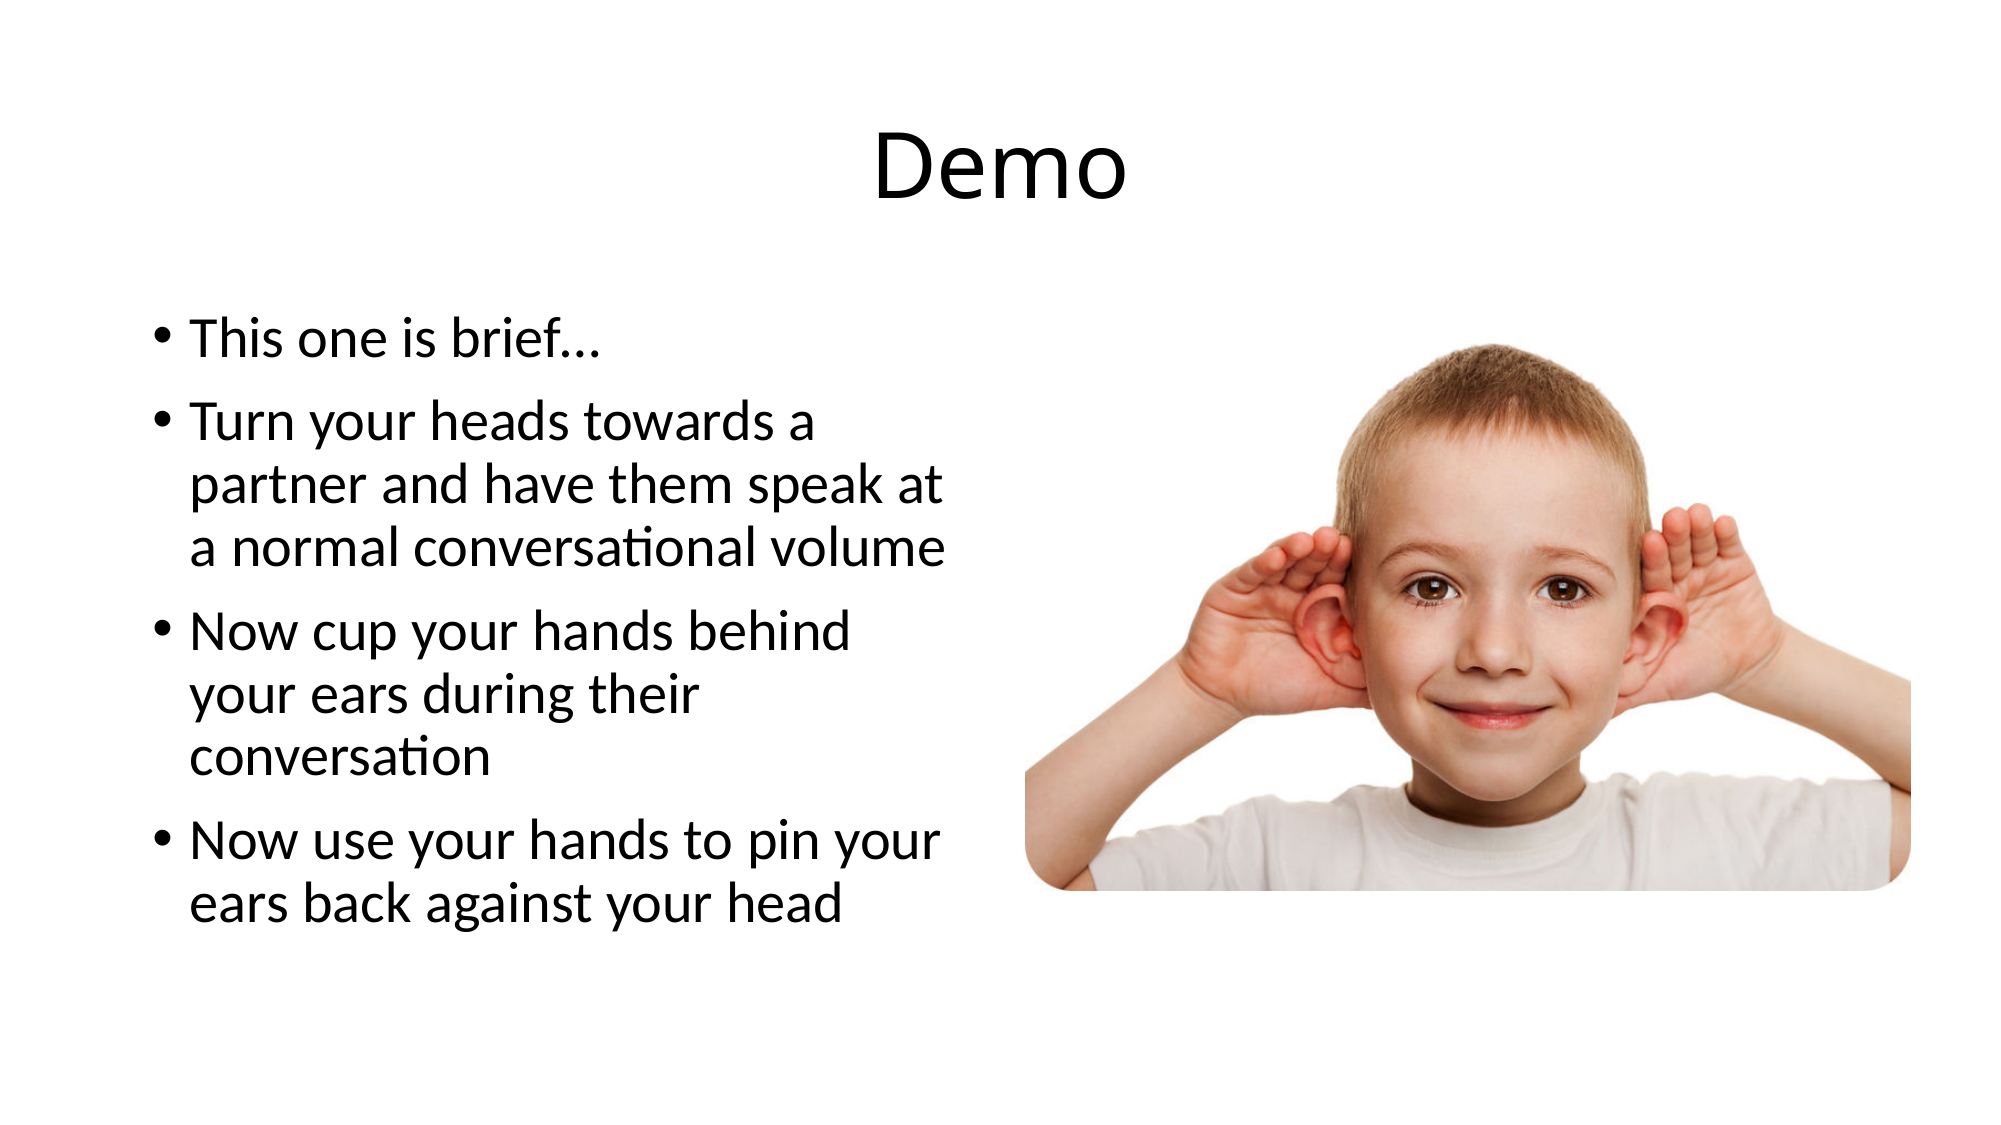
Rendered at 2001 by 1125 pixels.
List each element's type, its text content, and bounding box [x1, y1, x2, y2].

title Demo [137, 59, 1863, 278]
list This one is brief… Turn your heads towards a partner and have them speak at a normal conversational volume Now cup your hands behind your ears during their conversation Now use your hands to pin your ears back against your head [137, 299, 988, 1014]
picture [1024, 299, 1911, 891]
